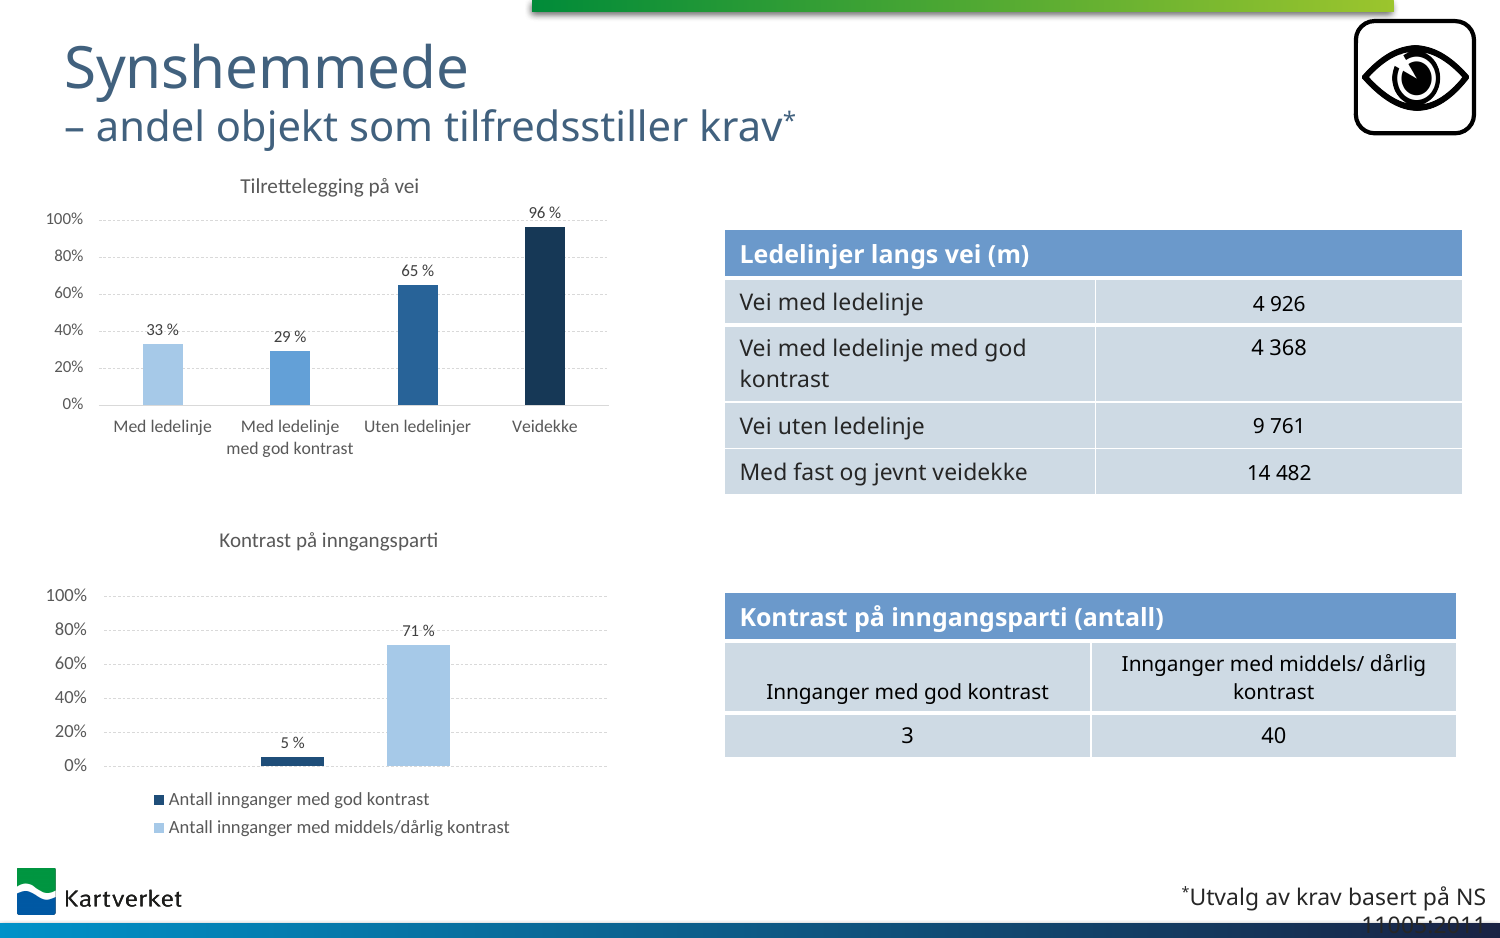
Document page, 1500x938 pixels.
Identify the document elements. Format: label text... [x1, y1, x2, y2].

text_box *Utvalg av krav basert på NS 11005:2011 [1068, 873, 1500, 938]
text_box Synshemmede – andel objekt som tilfredsstiller krav* [49, 24, 1431, 158]
table_header Kontrast på inngangsparti (antall) [725, 593, 1456, 639]
table_cell Vei uten ledelinje [725, 403, 1095, 448]
picture [41, 166, 619, 492]
table_cell 4 368 [1096, 327, 1462, 401]
picture [41, 520, 617, 846]
table_cell 4 926 [1096, 280, 1462, 323]
table_cell 40 [1092, 715, 1456, 757]
table_cell Vei med ledelinje [725, 280, 1095, 323]
table_cell Innganger med god kontrast [725, 643, 1090, 711]
table_cell 9 761 [1096, 403, 1462, 448]
table_cell Vei med ledelinje med god kontrast [725, 327, 1095, 401]
table_cell 14 482 [1096, 449, 1462, 494]
table_header Ledelinjer langs vei (m) [725, 230, 1462, 276]
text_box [1355, 20, 1475, 134]
table_cell Innganger med middels/ dårlig kontrast [1092, 643, 1456, 711]
table_cell 3 [725, 715, 1090, 757]
table_cell Med fast og jevnt veidekke [725, 449, 1095, 494]
